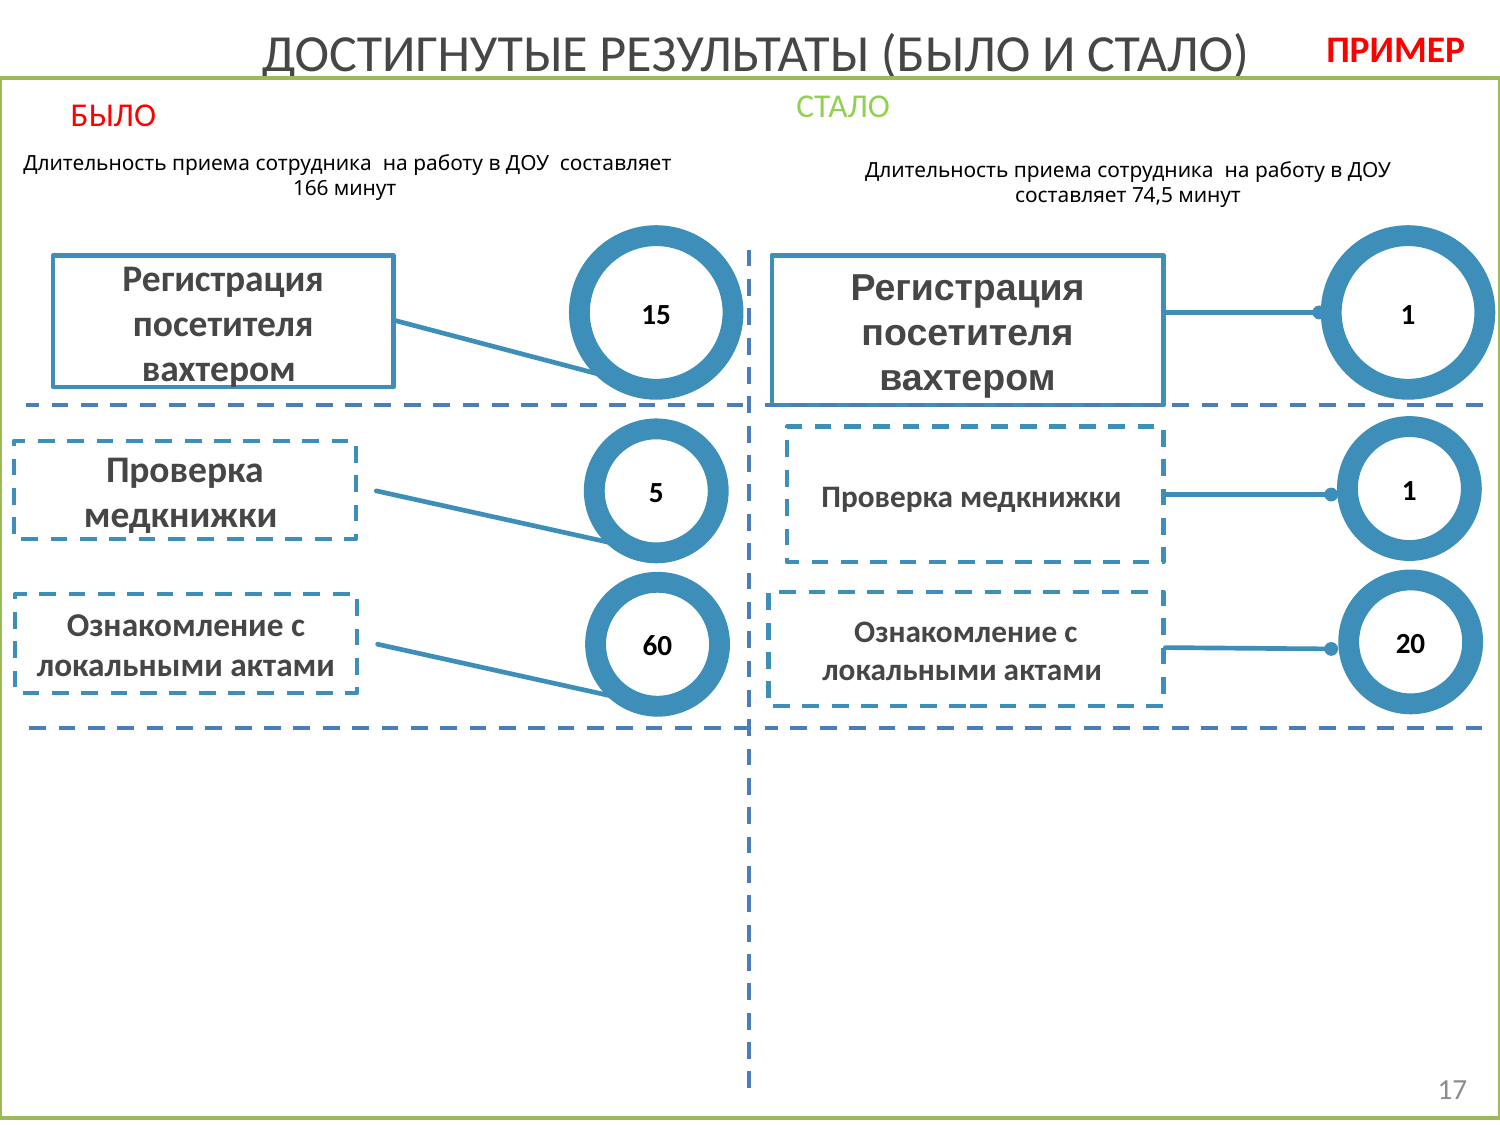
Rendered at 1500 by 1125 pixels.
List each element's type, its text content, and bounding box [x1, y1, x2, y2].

text_box [0, 76, 1500, 1120]
text_box Длительность приема сотрудника на работу в ДОУ составляет 74,5 минут [797, 148, 1465, 214]
text_box СТАЛО [738, 76, 948, 132]
slide_number 17 [1410, 1057, 1483, 1118]
text_box Достигнутые результаты (было и стало) [18, 0, 1500, 76]
text_box БЫЛО [4, 85, 222, 141]
text_box Длительность приема сотрудника на работу в ДОУ составляет 166 минут [0, 142, 695, 208]
text_box ПРИМЕР [1311, 17, 1485, 78]
